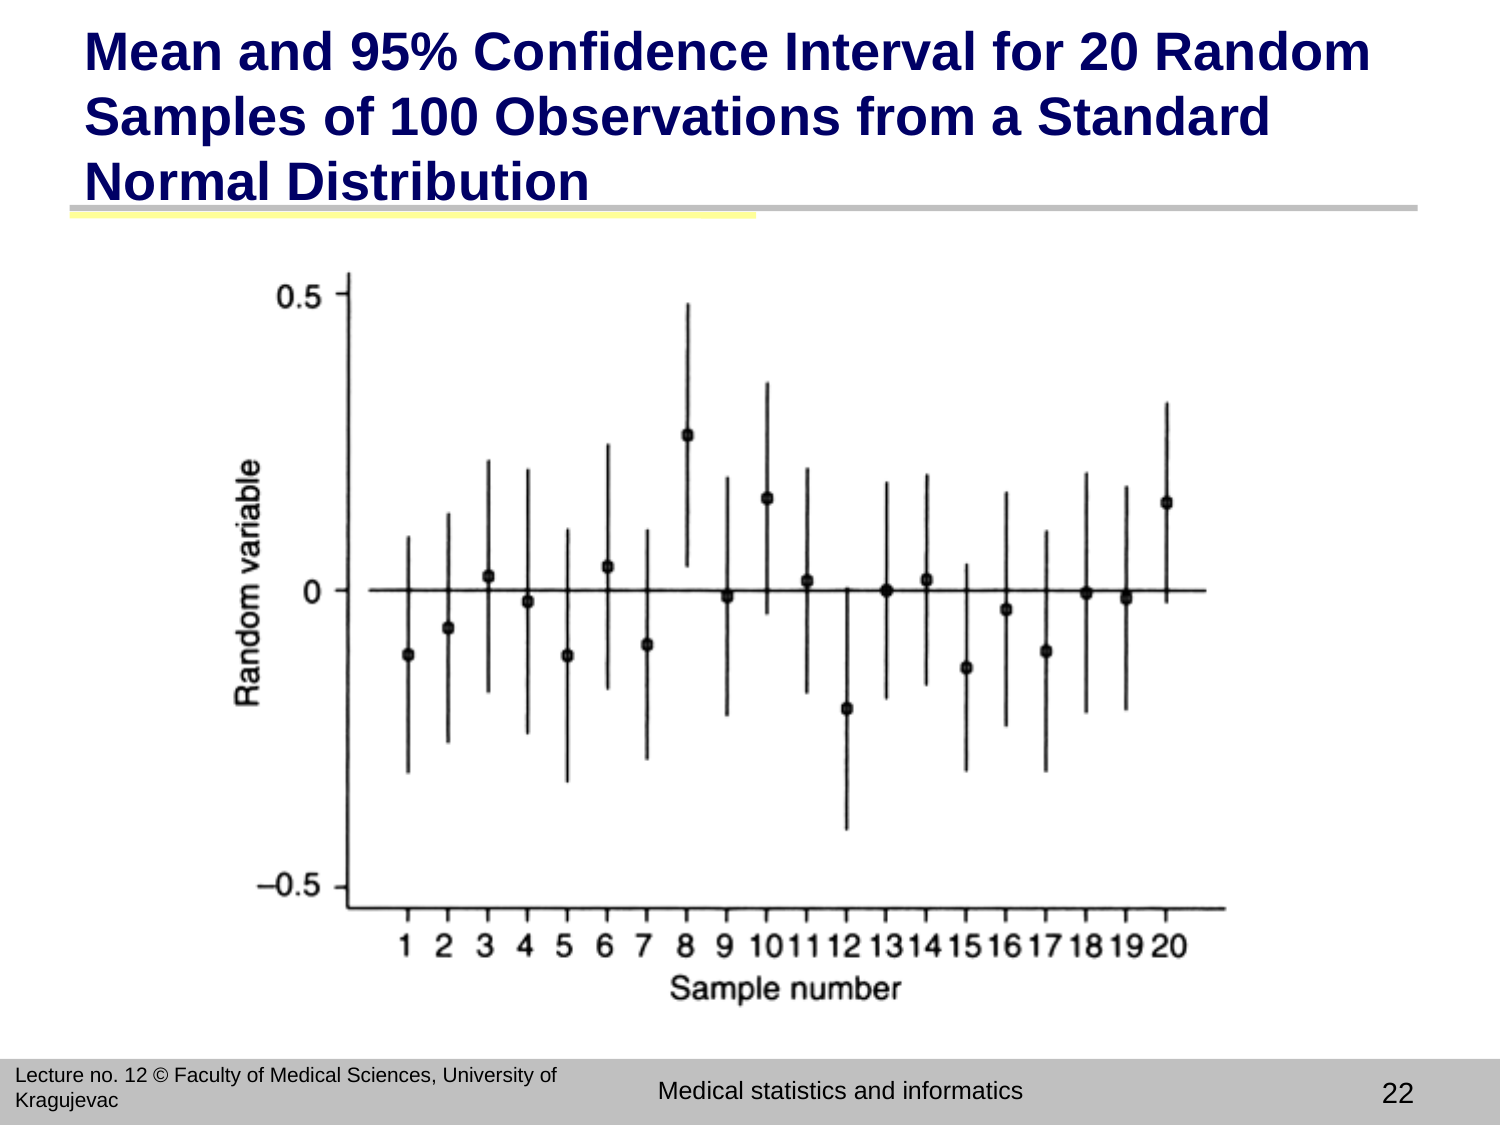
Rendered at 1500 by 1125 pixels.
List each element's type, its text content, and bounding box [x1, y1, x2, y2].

footer Medical statistics and informatics [512, 1066, 1170, 1125]
title Mean and 95% Confidence Interval for 20 Random Samples of 100 Observations from a Standard Normal Distribution [69, 19, 1426, 208]
slide_number 22 [1181, 1066, 1430, 1125]
slide_number Lecture no. 12 © Faculty of Medical Sciences, University of Kragujevac [0, 1053, 601, 1108]
picture [229, 269, 1233, 1012]
